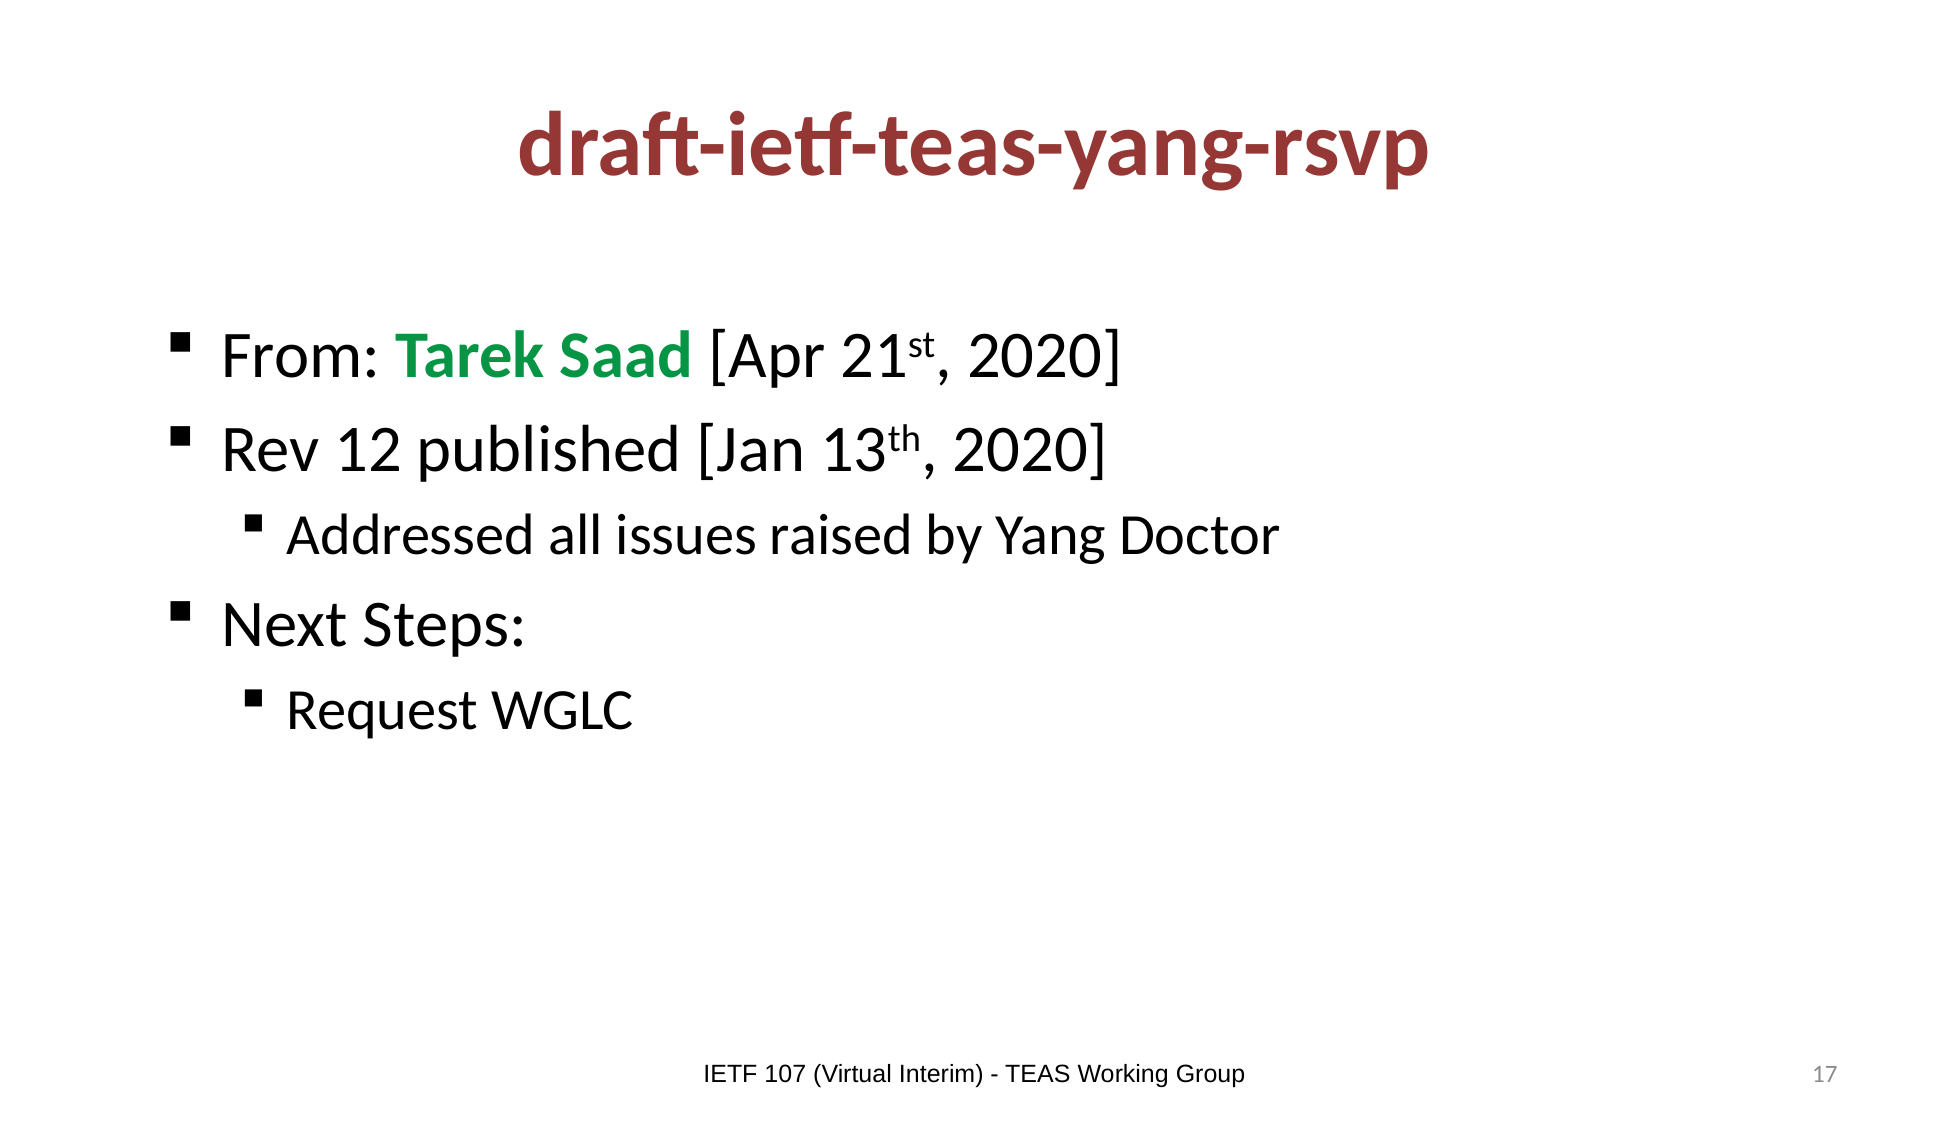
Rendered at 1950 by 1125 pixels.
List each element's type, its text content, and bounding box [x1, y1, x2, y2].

title draft-ietf-teas-yang-rsvp [97, 45, 1853, 233]
footer IETF 107 (Virtual Interim) - TEAS Working Group [666, 1046, 1284, 1103]
text_box From: Tarek Saad [Apr 21st, 2020] Rev 12 published [Jan 13th, 2020] Addressed all issues raised by Yang Doctor Next Steps: Request WGLC [149, 303, 1905, 1046]
slide_number 17 [1397, 1046, 1853, 1103]
